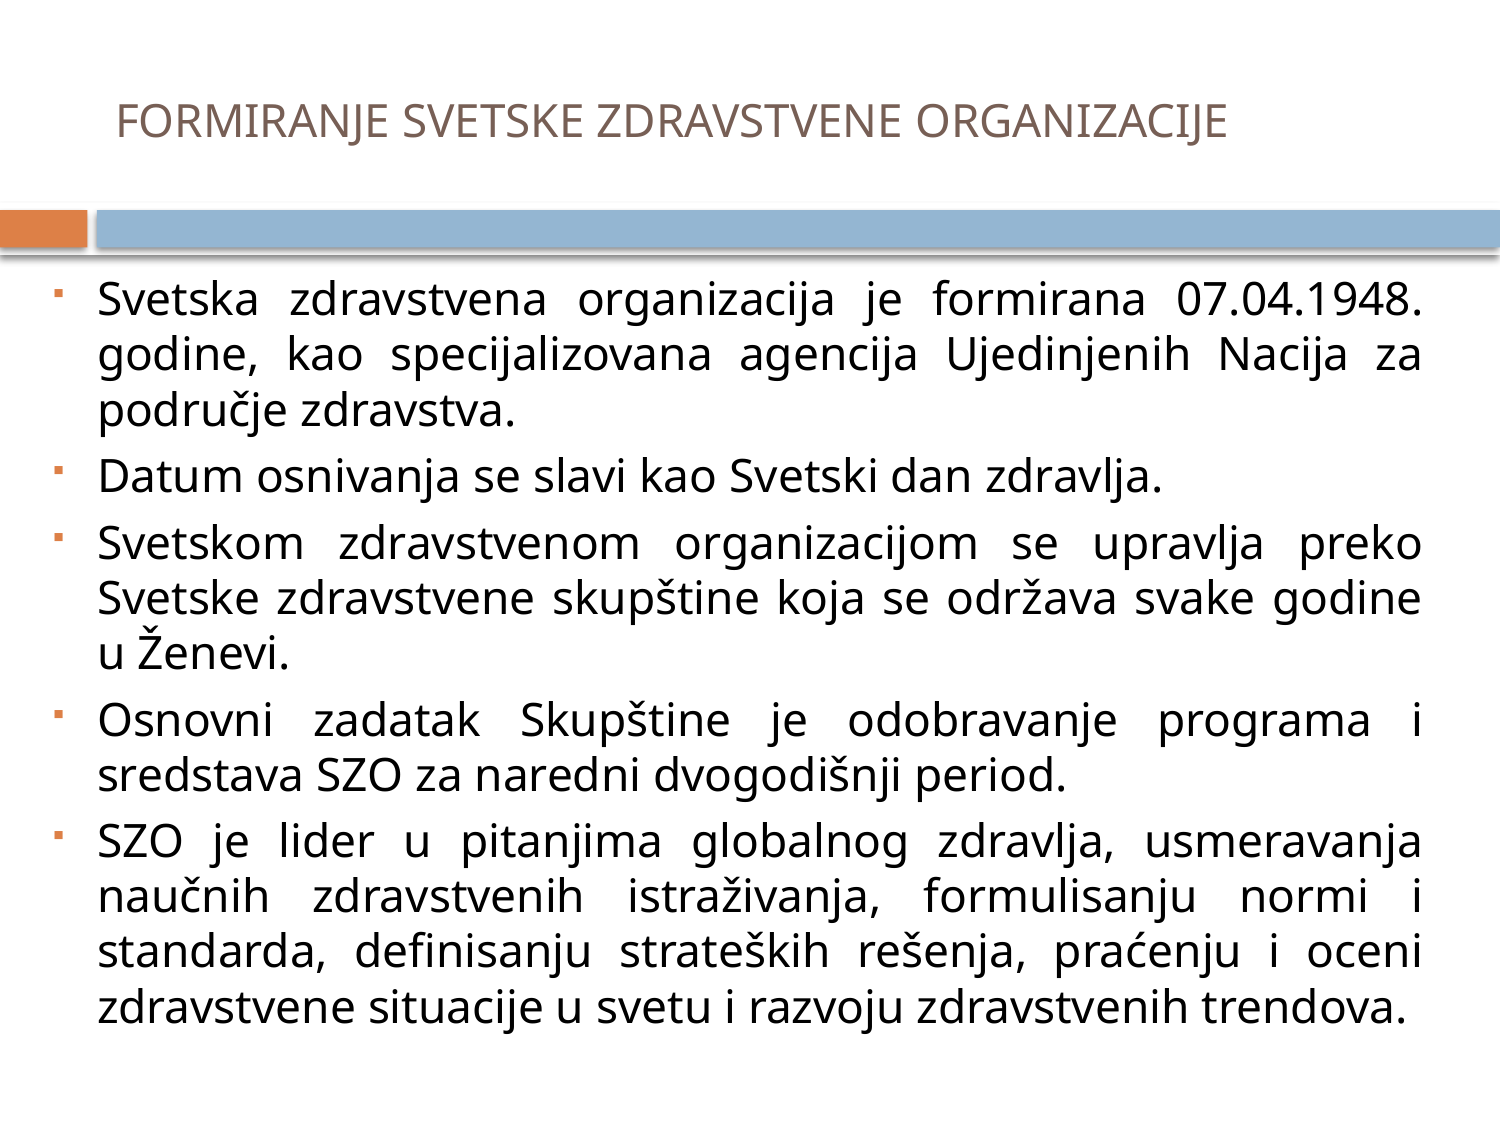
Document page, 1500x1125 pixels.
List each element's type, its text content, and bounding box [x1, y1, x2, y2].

title FORMIRANJE SVETSKE ZDRAVSTVENE ORGANIZACIJE [100, 37, 1438, 200]
list Svetska zdravstvena organizacija je formirana 07.04.1948. godine, kao specijalizovana agencija Ujedinjenih Nacija za područje zdravstva. Datum osnivanja se slavi kao Svetski dan zdravlja. Svetskom zdravstvenom organizacijom se upravlja preko Svetske zdravstvene skupštine koja se održava svake godine u Ženevi. Osnovni zadatak Skupštine je odobravanje programa i sredstava SZO za naredni dvogodišnji period. SZO je lider u pitanjima globalnog zdravlja, usmeravanja naučnih zdravstvenih istraživanja, formulisanju normi i standarda, definisanju strateških rešenja, praćenju i oceni zdravstvene situacije u svetu i razvoju zdravstvenih trendova. [37, 262, 1438, 1050]
